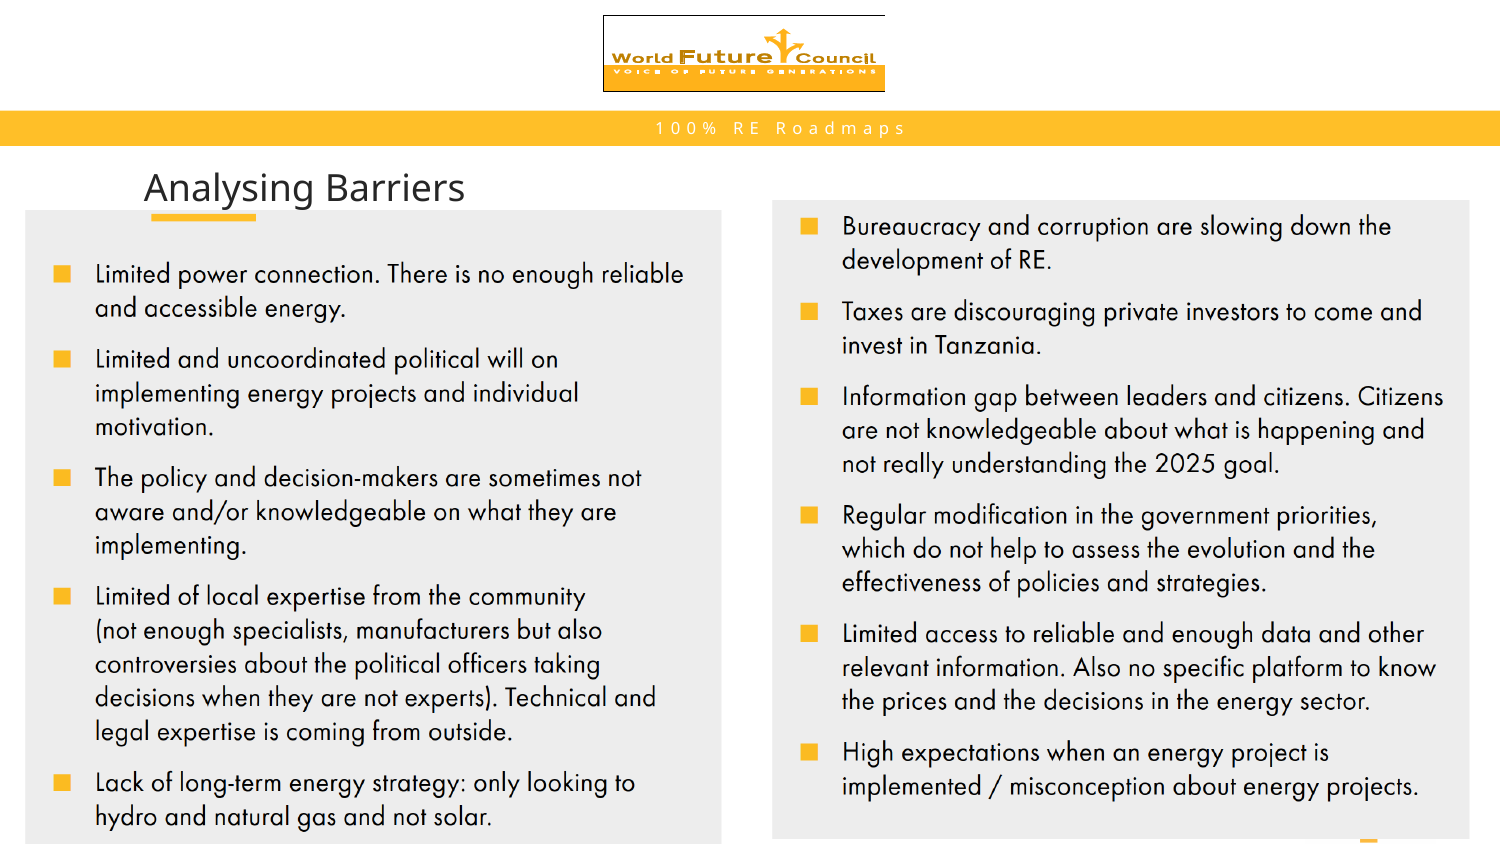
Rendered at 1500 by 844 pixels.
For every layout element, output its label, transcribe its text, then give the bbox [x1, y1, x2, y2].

picture [602, 14, 886, 92]
text_box Analysing Barriers [129, 157, 1409, 208]
text_box [0, 109, 1500, 148]
picture [17, 200, 1476, 844]
text_box 100% RE Roadmaps [348, 110, 1211, 146]
